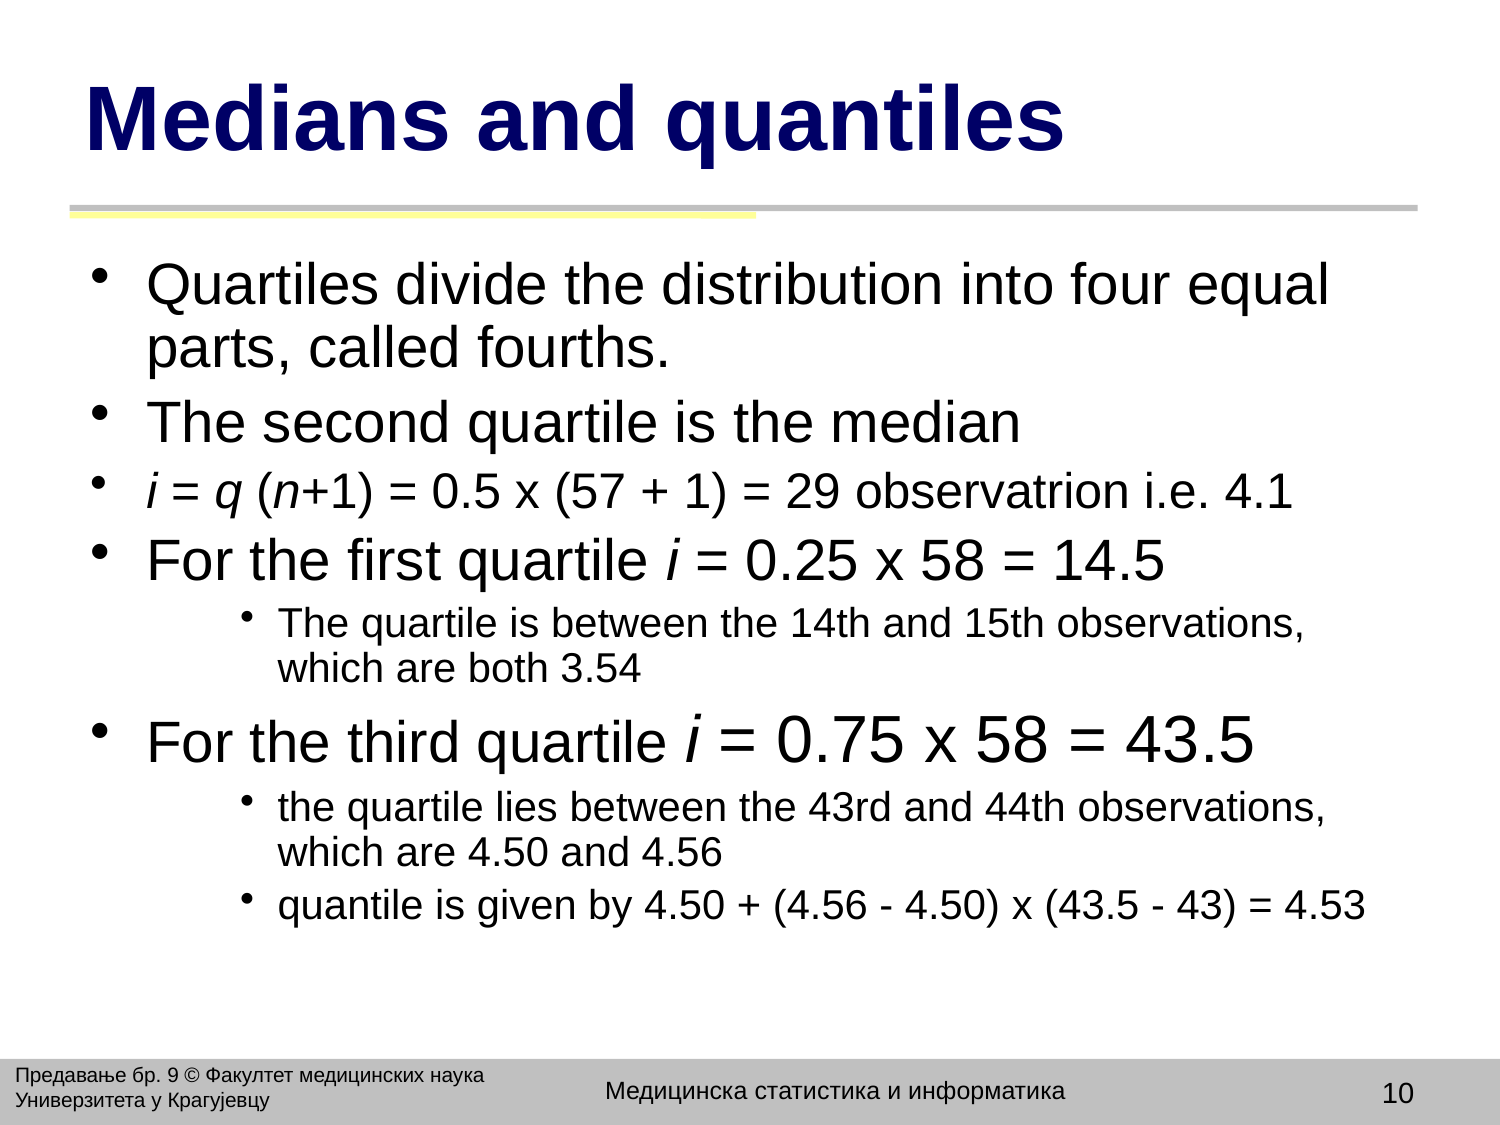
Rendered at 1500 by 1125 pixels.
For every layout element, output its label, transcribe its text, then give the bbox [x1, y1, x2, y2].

list Quartiles divide the distribution into four equal parts, called fourths. The second quartile is the median i = q (n+1) = 0.5 x (57 + 1) = 29 observatrion i.e. 4.1 For the first quartile i = 0.25 x 58 = 14.5 The quartile is between the 14th and 15th observations, which are both 3.54 For the third quartile i = 0.75 x 58 = 43.5 the quartile lies between the 43rd and 44th observations, which are 4.50 and 4.56 quantile is given by 4.50 + (4.56 - 4.50) x (43.5 - 43) = 4.53 [74, 246, 1426, 1023]
slide_number Предавање бр. 9 © Факултет медицинских наука Универзитета у Крагујевцу [0, 1053, 611, 1108]
title Medians and quantiles [69, 19, 1426, 208]
footer Медицинска статистика и информатика [512, 1066, 1160, 1125]
slide_number 10 [1164, 1066, 1430, 1125]
